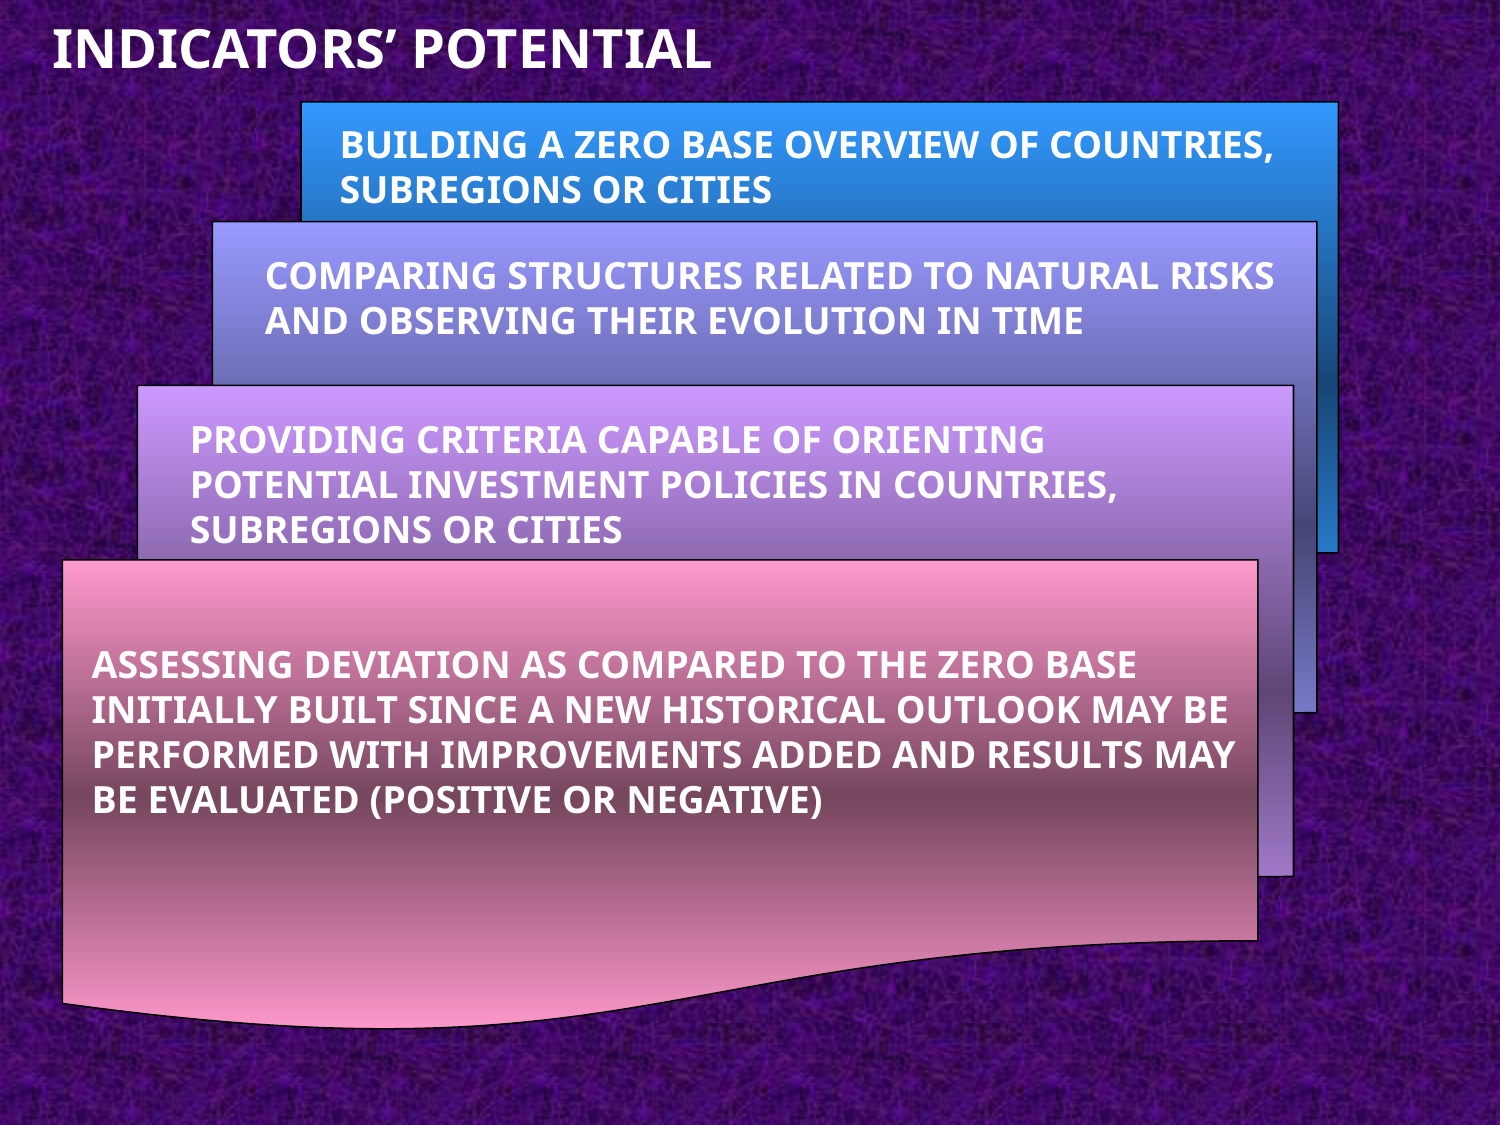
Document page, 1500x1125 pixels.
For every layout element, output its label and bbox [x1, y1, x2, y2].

picture [0, 0, 1500, 1125]
text_box [37, 6, 1451, 1036]
